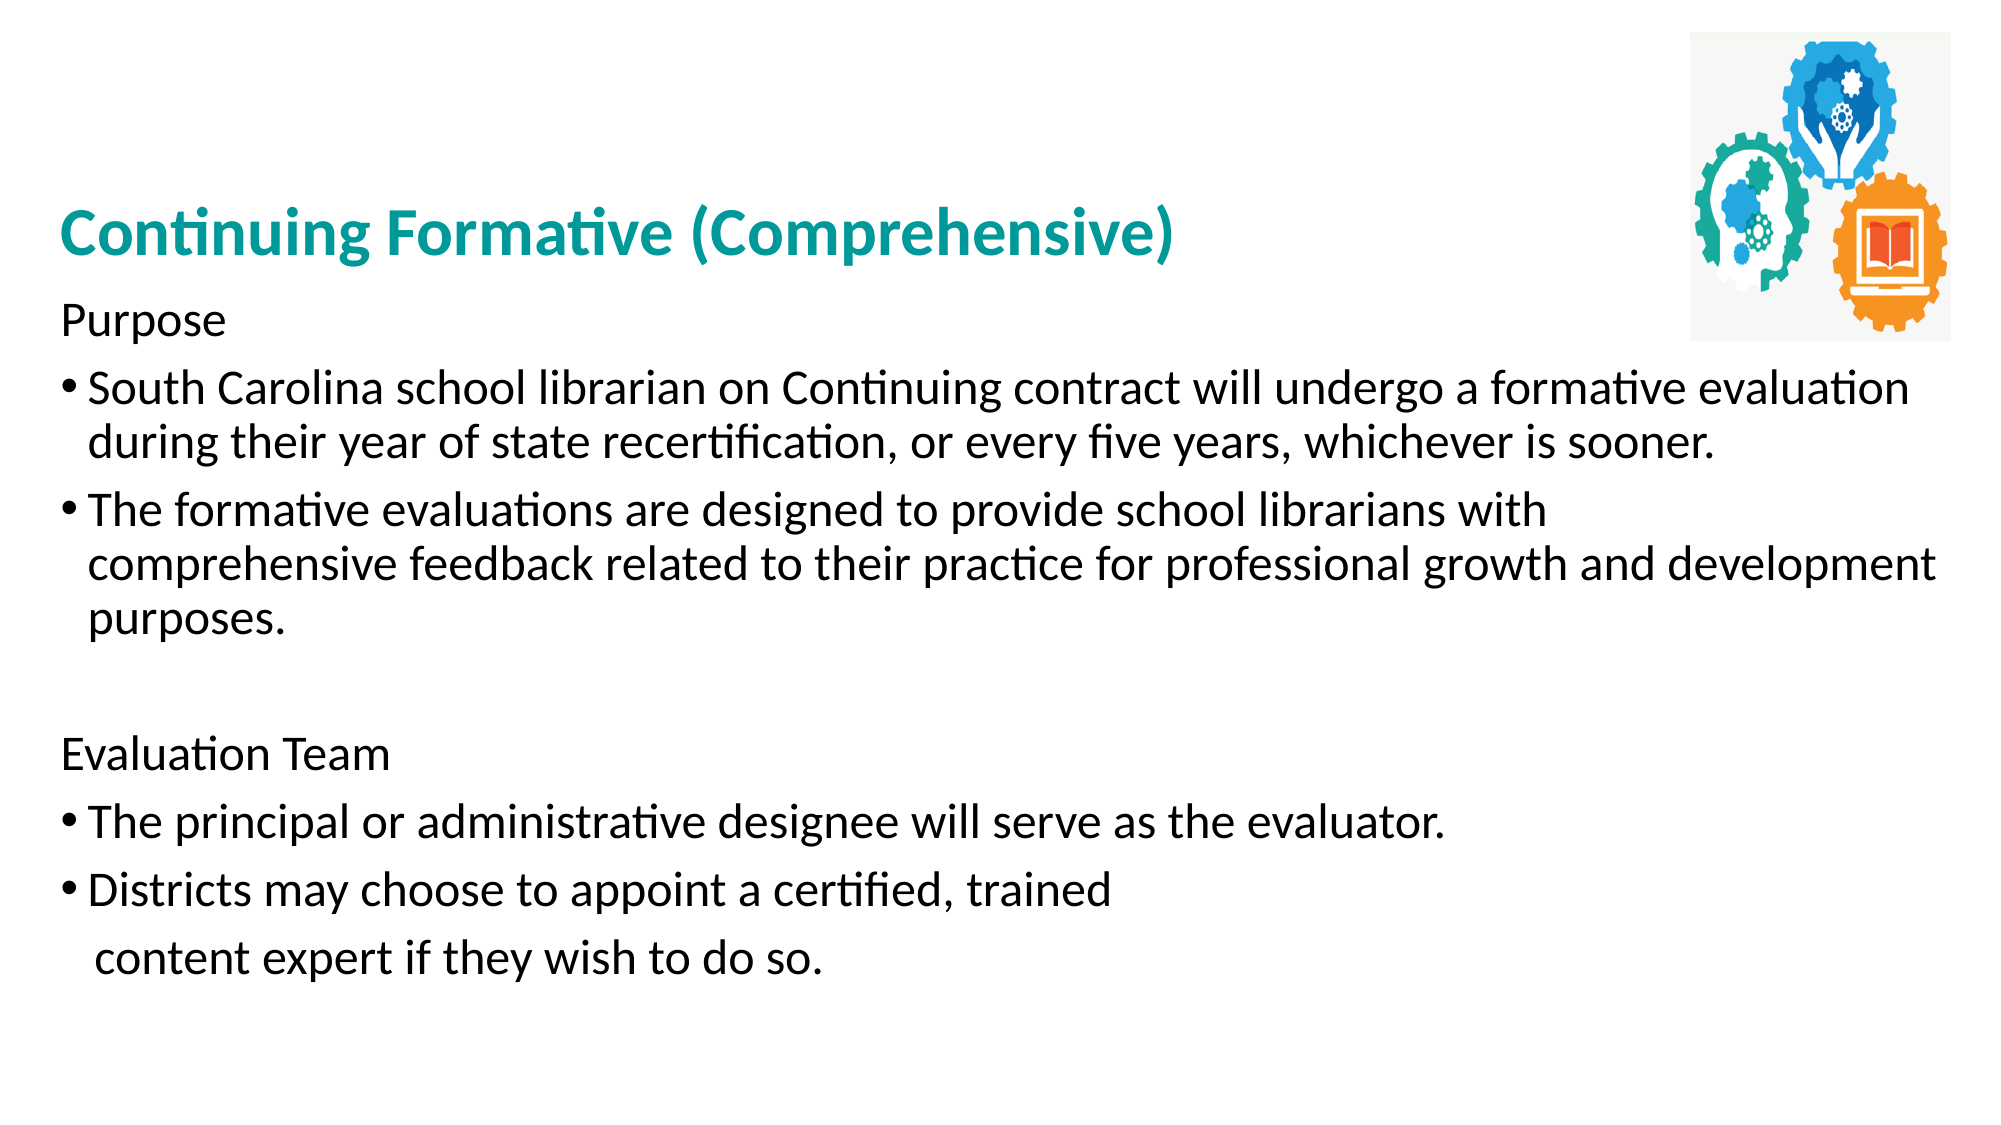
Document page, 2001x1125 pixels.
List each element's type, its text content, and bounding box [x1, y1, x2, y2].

picture [1690, 32, 1951, 341]
title Continuing Formative (Comprehensive) [60, 186, 1690, 270]
list Purpose South Carolina school librarian on Continuing contract will undergo a formative evaluation during their year of state recertification, or every five years, whichever is sooner. The formative evaluations are designed to provide school librarians with comprehensive feedback related to their practice for professional growth and development purposes. Evaluation Team The principal or administrative designee will serve as the evaluator. Districts may choose to appoint a certified, trained content expert if they wish to do so. [60, 293, 1951, 995]
